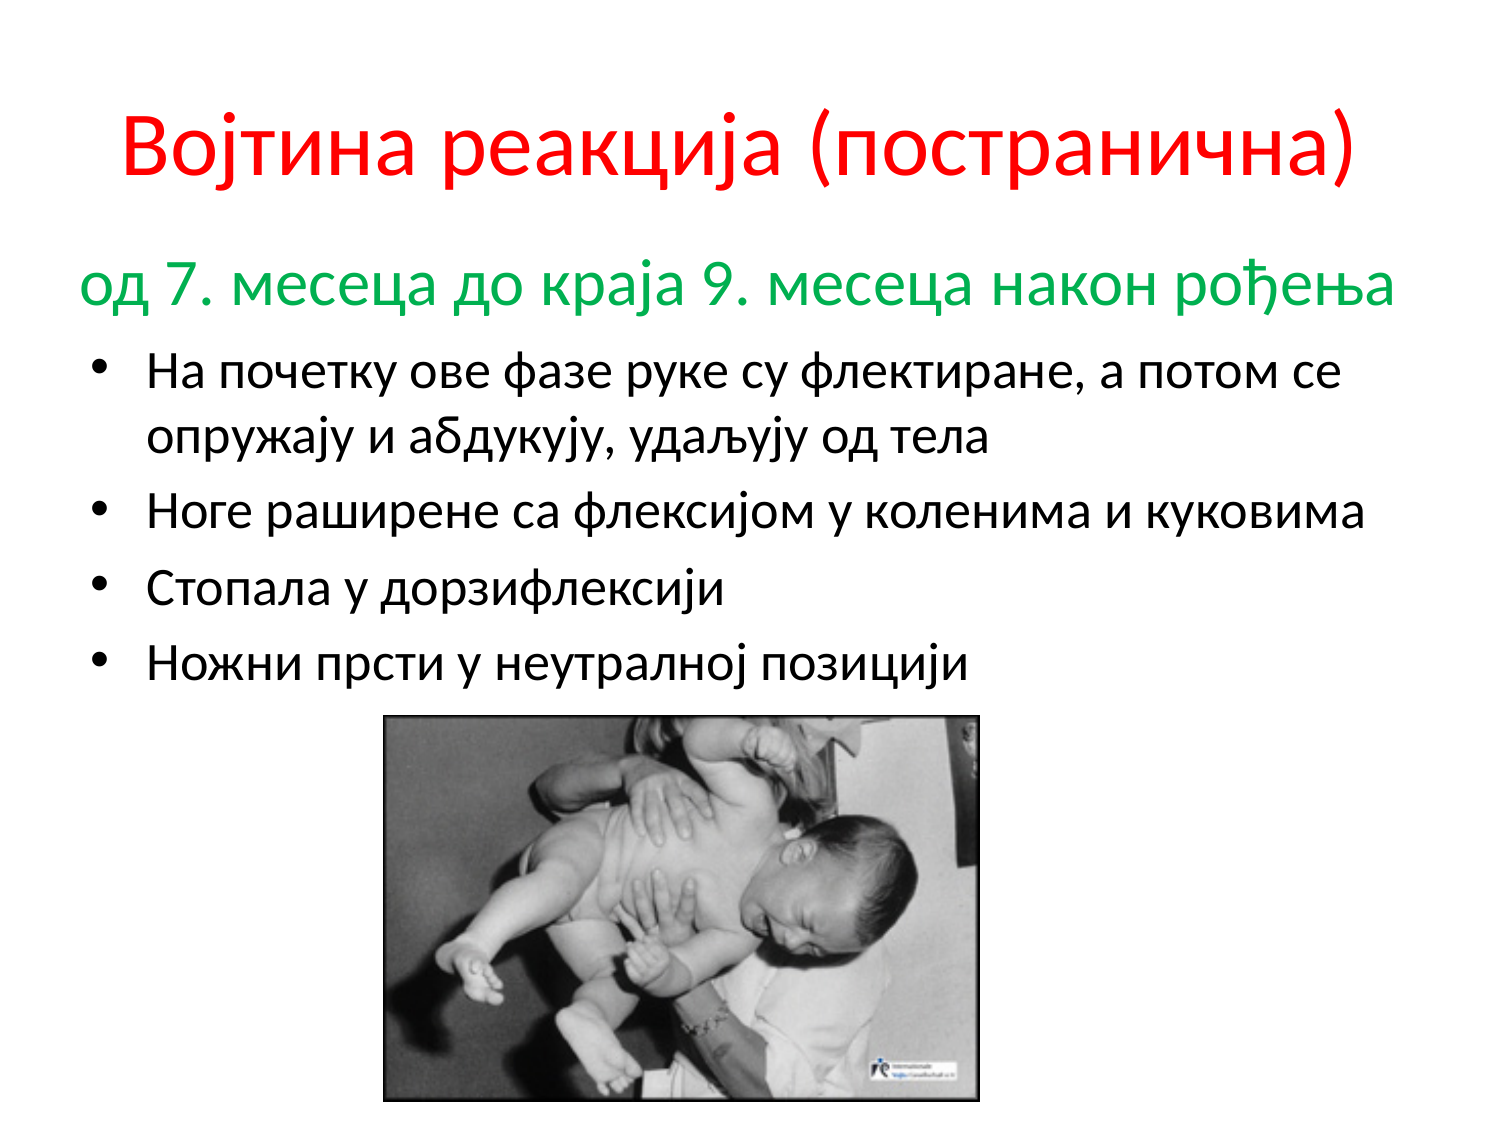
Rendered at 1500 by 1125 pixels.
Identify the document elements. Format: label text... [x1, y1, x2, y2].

text_box од 7. месеца до краја 9. месеца након рођења [64, 231, 1500, 327]
title Војтина реакција (постранична) [75, 45, 1425, 231]
picture [383, 715, 980, 1102]
list На почетку ове фазе руке су флектиране, а потом се опружају и абдукују, удаљују од тела Ноге раширене са флексијом у коленима и куковима Стопала у дорзифлексији Ножни прсти у неутралној позицији [75, 327, 1425, 799]
